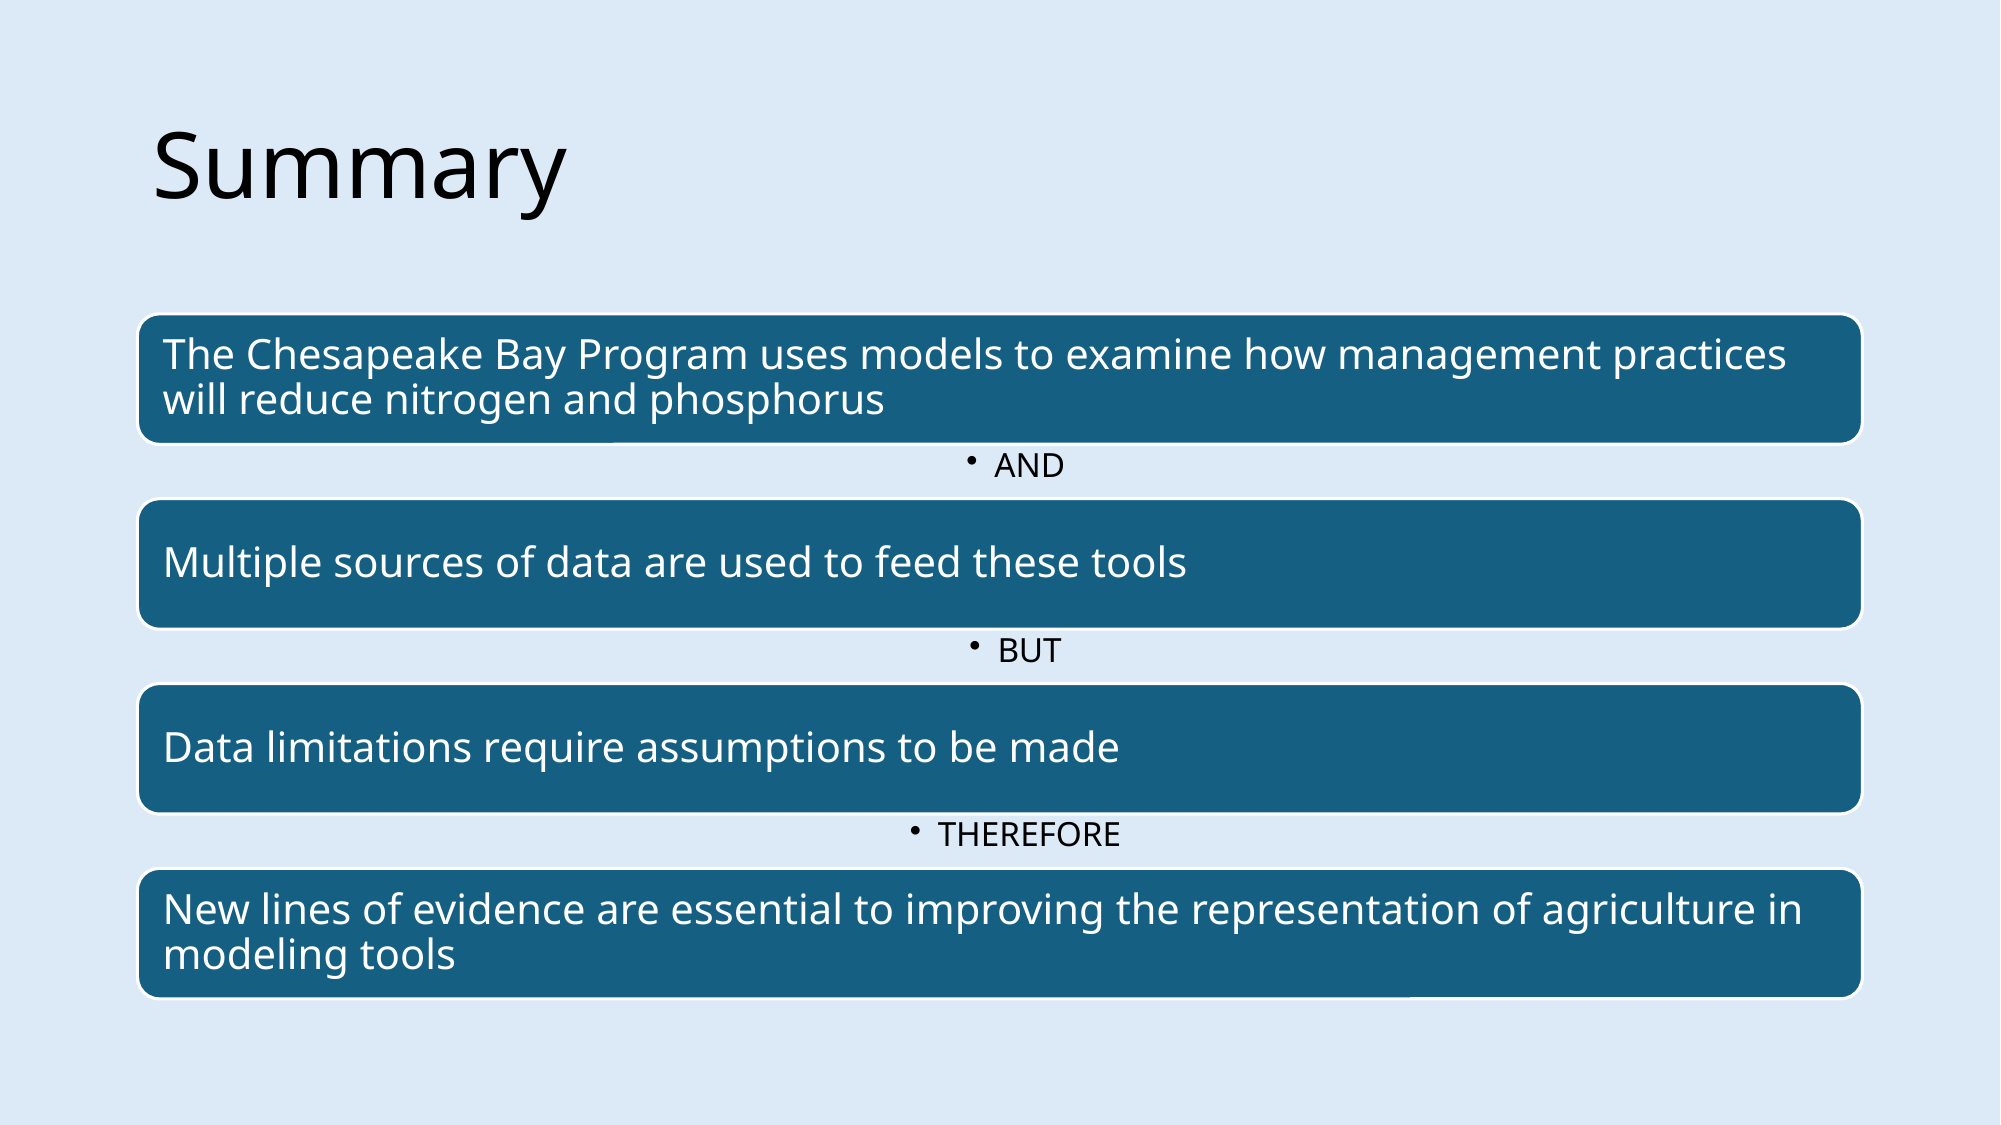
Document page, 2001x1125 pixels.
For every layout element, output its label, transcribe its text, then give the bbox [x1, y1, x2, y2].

title Summary [137, 59, 1863, 278]
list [136, 298, 1863, 1014]
